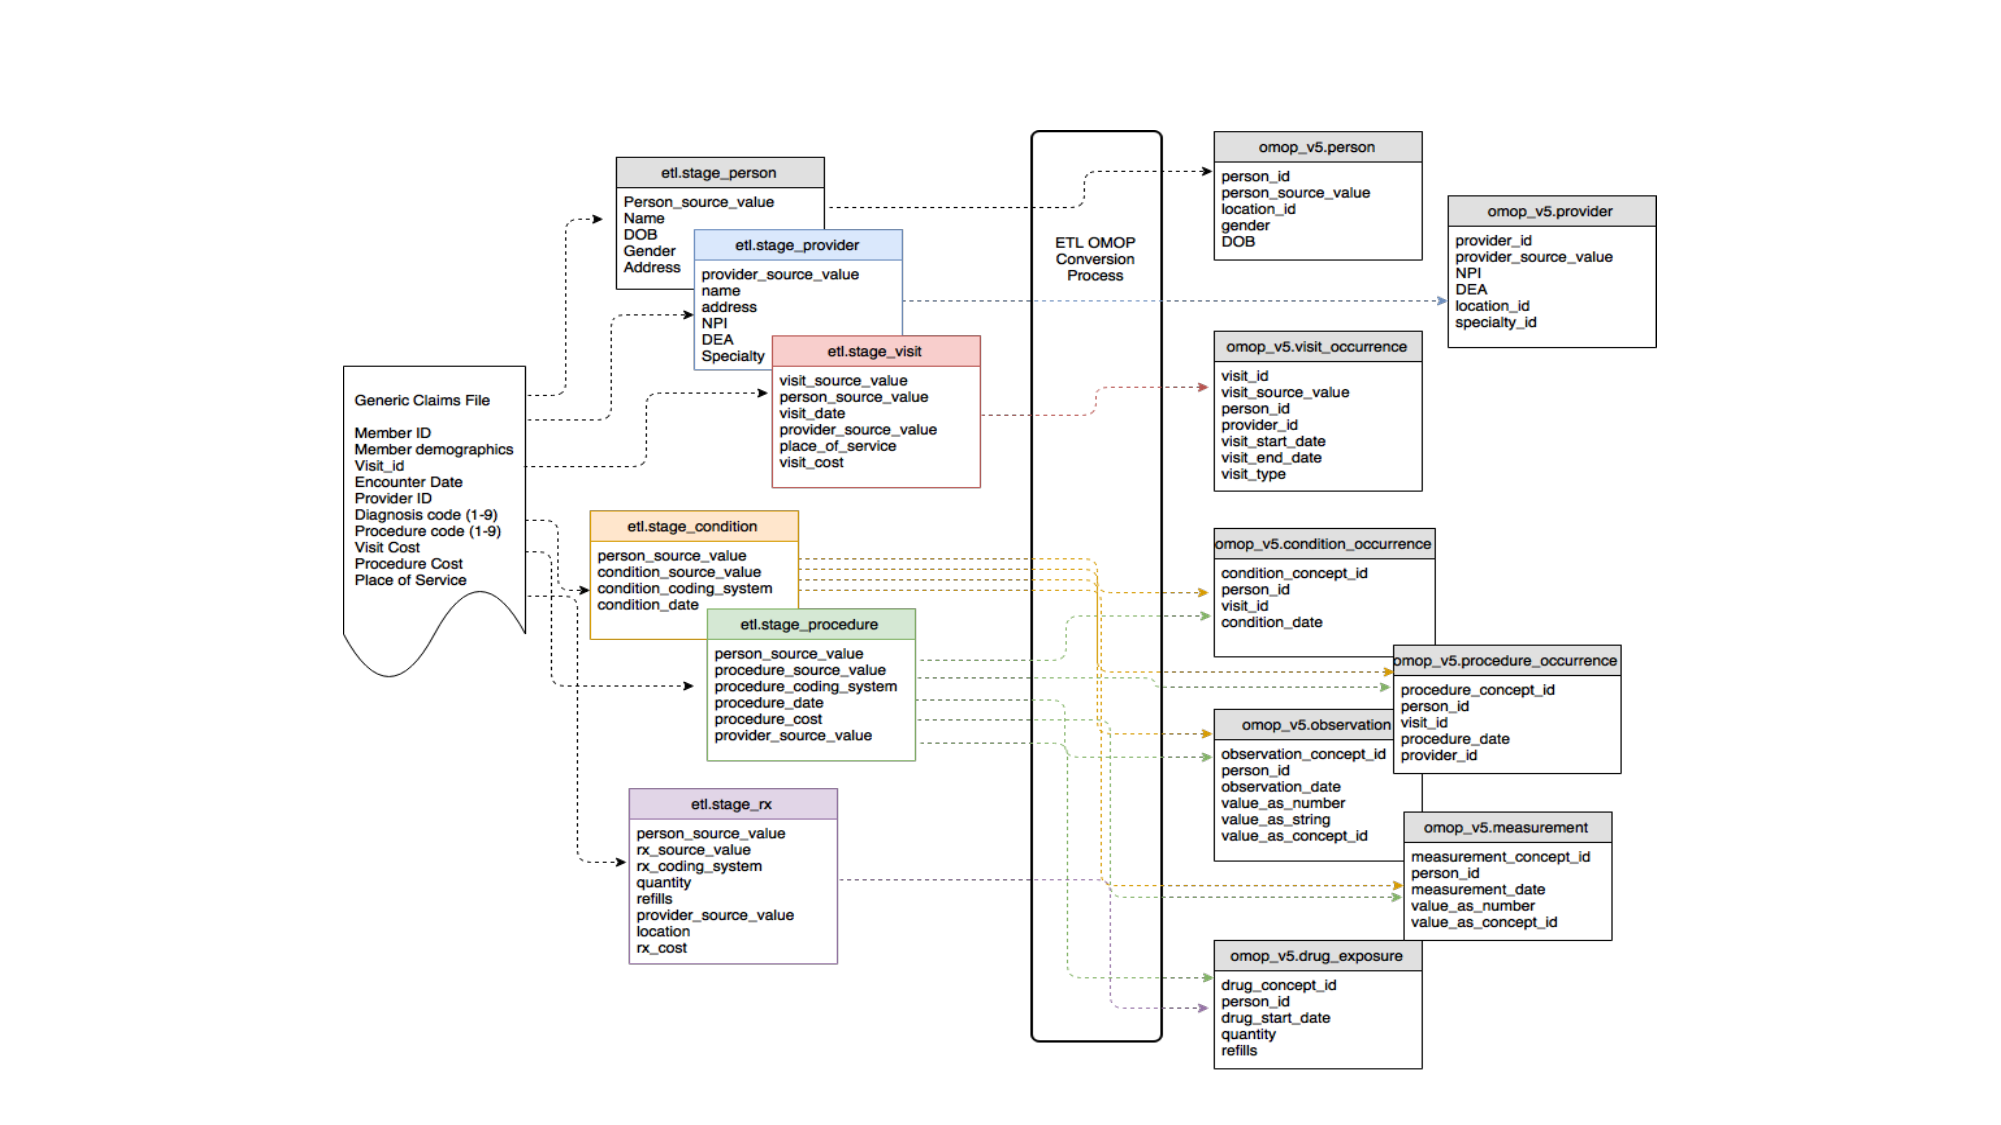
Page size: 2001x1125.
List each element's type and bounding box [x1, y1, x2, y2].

picture [343, 130, 1657, 1073]
